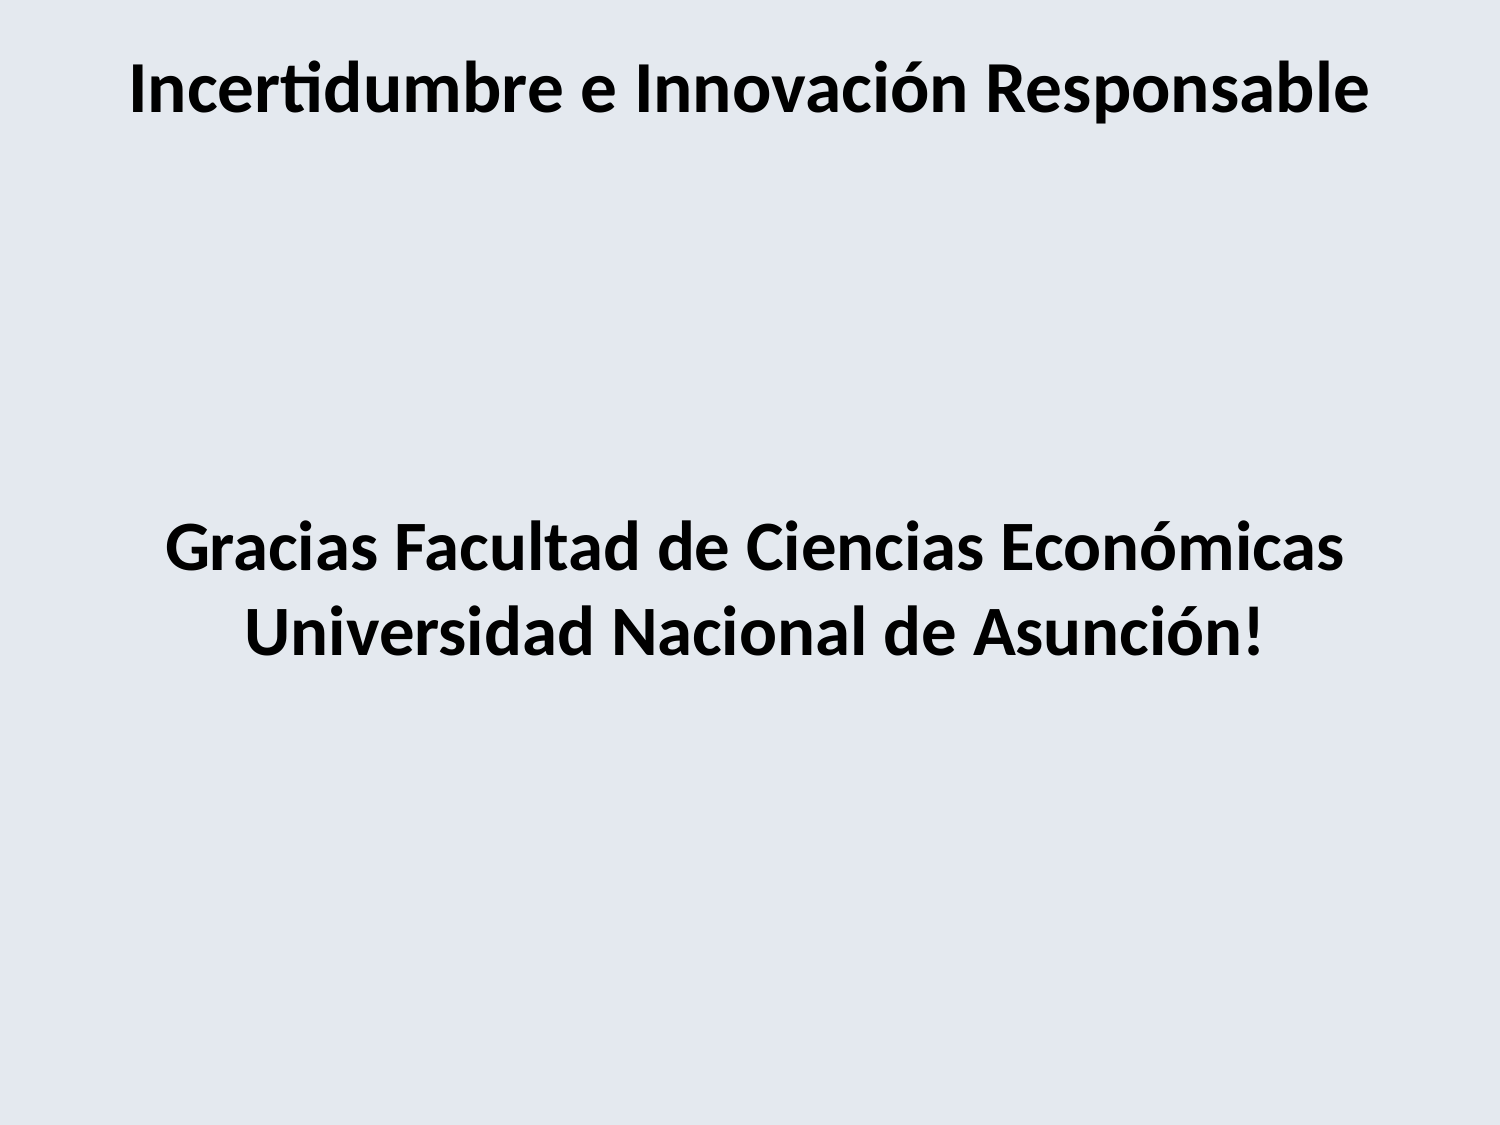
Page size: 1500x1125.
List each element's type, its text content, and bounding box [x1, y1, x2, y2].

title Incertidumbre e Innovación Responsable [0, 4, 1500, 161]
text_box Gracias Facultad de Ciencias Económicas Universidad Nacional de Asunción! [41, 172, 1471, 1052]
